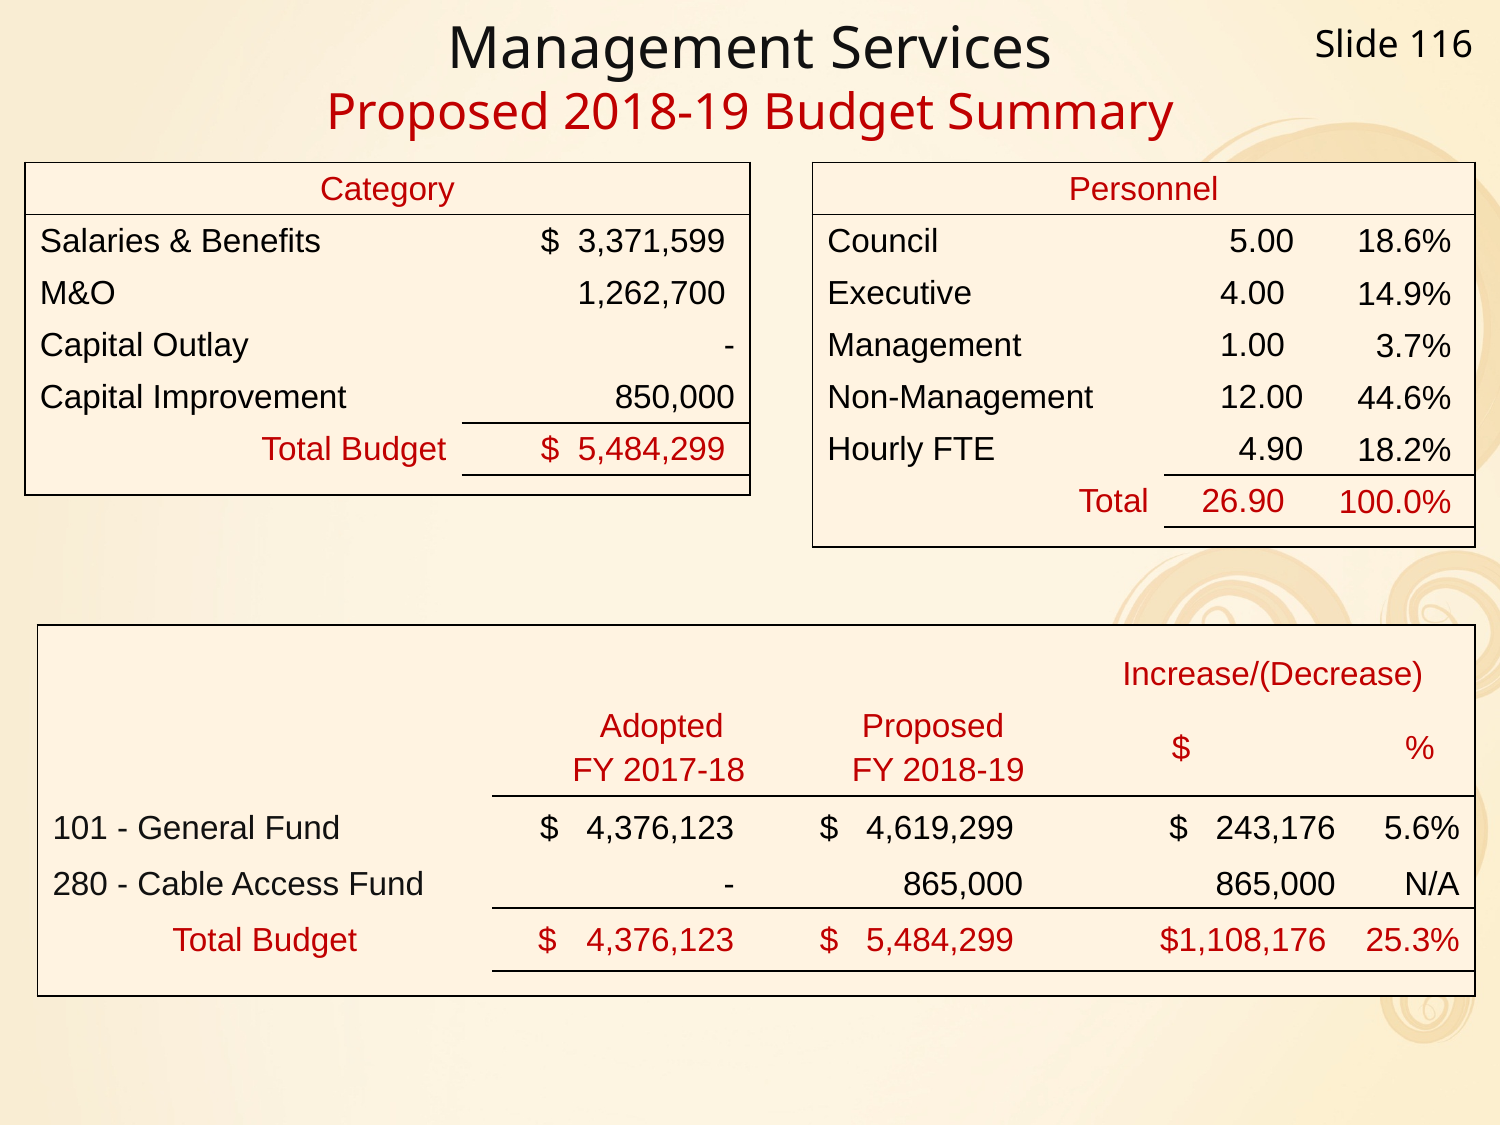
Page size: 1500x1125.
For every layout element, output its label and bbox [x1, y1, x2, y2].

table_header [38, 626, 1474, 795]
table_cell [38, 700, 1474, 995]
table_header [813, 163, 1474, 214]
title [50, 24, 1450, 125]
table_cell [26, 215, 749, 494]
table_header [26, 163, 749, 214]
table_cell [813, 215, 1474, 546]
picture [0, 0, 1500, 1125]
slide_number [1299, 12, 1500, 88]
table_cell [1025, 700, 1474, 795]
